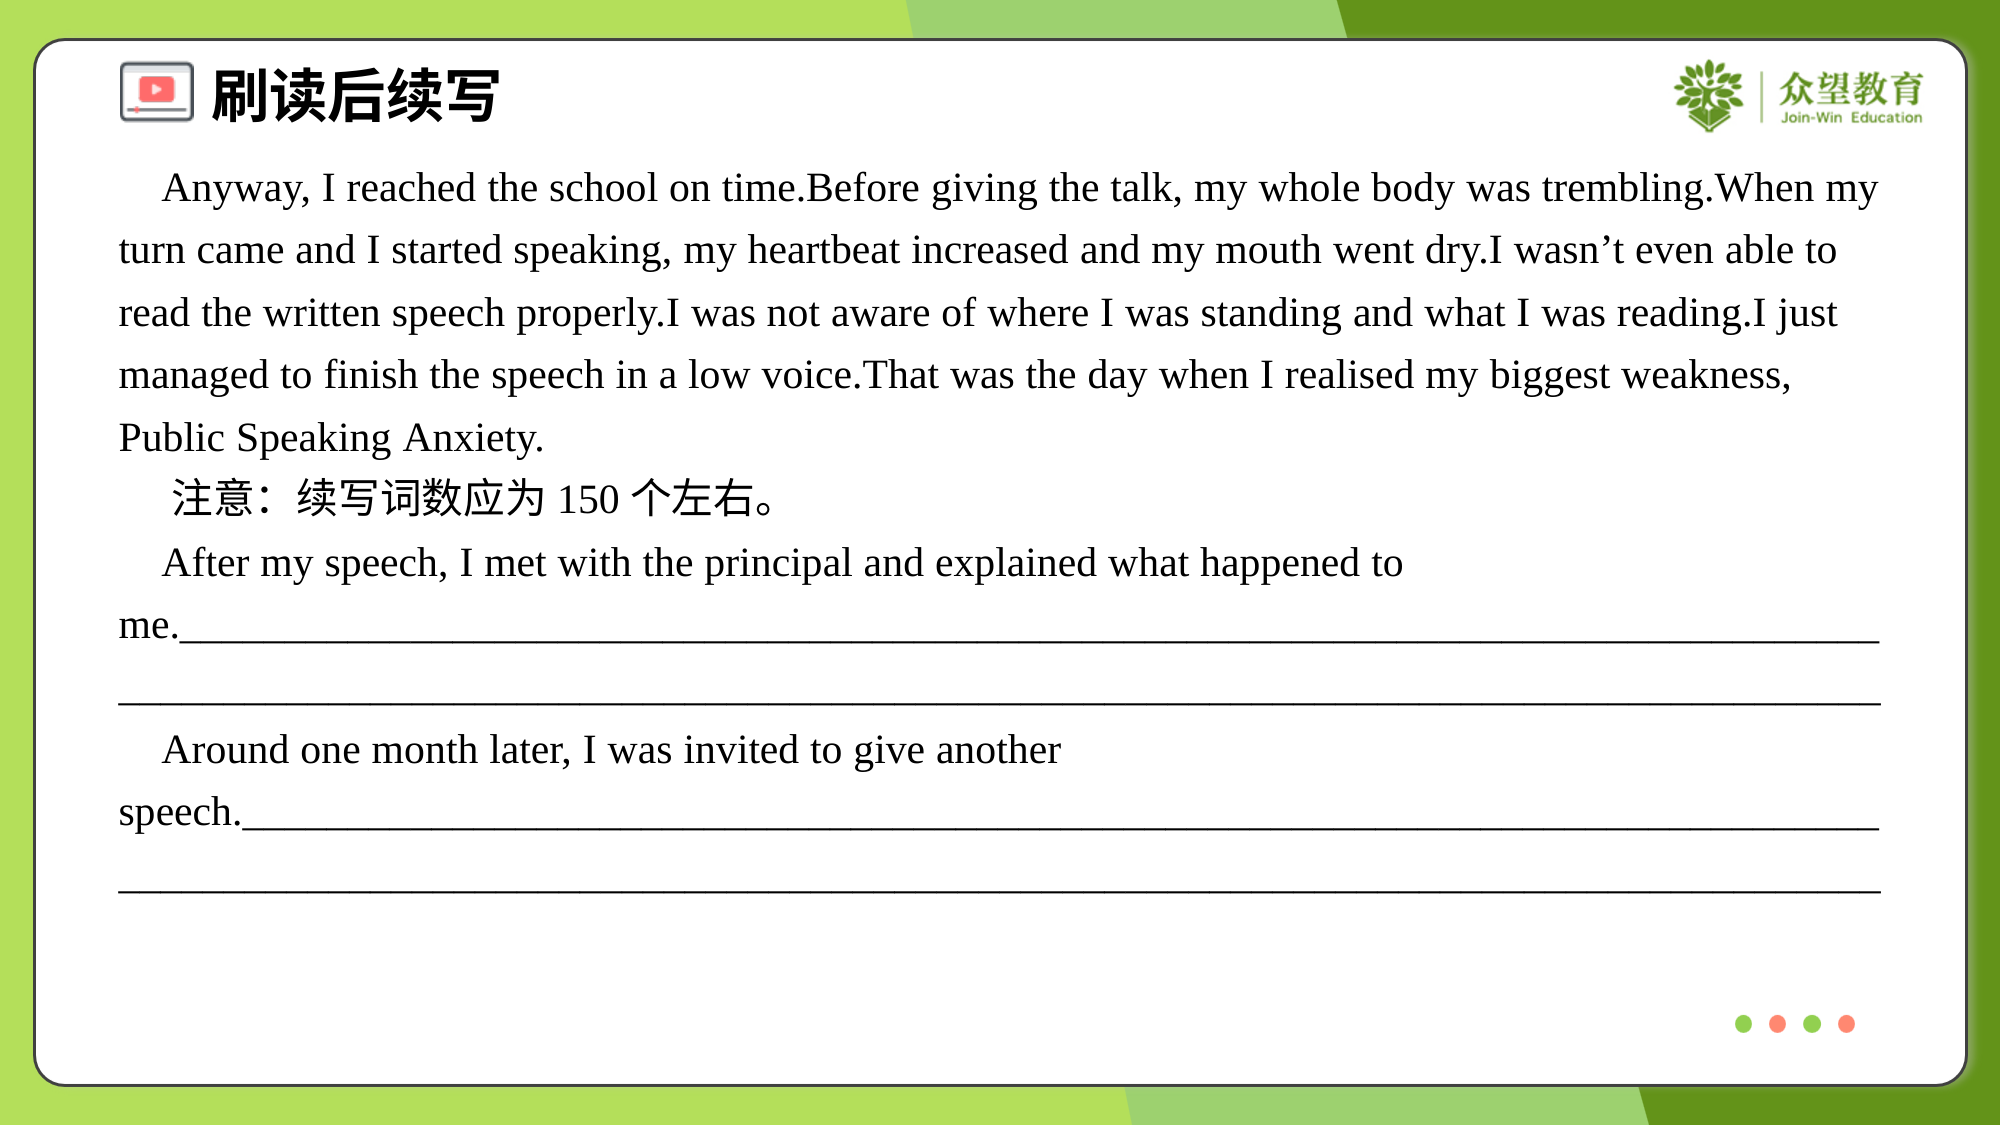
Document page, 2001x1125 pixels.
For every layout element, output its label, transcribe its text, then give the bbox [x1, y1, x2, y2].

picture [0, 0, 2000, 1125]
text_box Anyway, I reached the school on time.Before giving the talk, my whole body was trembling.When my turn came and I started speaking, my heartbeat increased and my mouth went dry.I wasn’t even able to read the written speech properly.I was not aware of where I was standing and what I was reading.I just managed to finish the speech in a low voice.That was the day when I realised my biggest weakness, Public Speaking Anxiety. 注意：续写词数应为150个左右。 After my speech, I met with the principal and explained what happened to me._____________________________________________________________________________________________________________________________________________________________________ Around one month later, I was invited to give another speech.__________________________________________________________________________________________________________________________________________________________________#1.6 [118, 146, 1883, 767]
